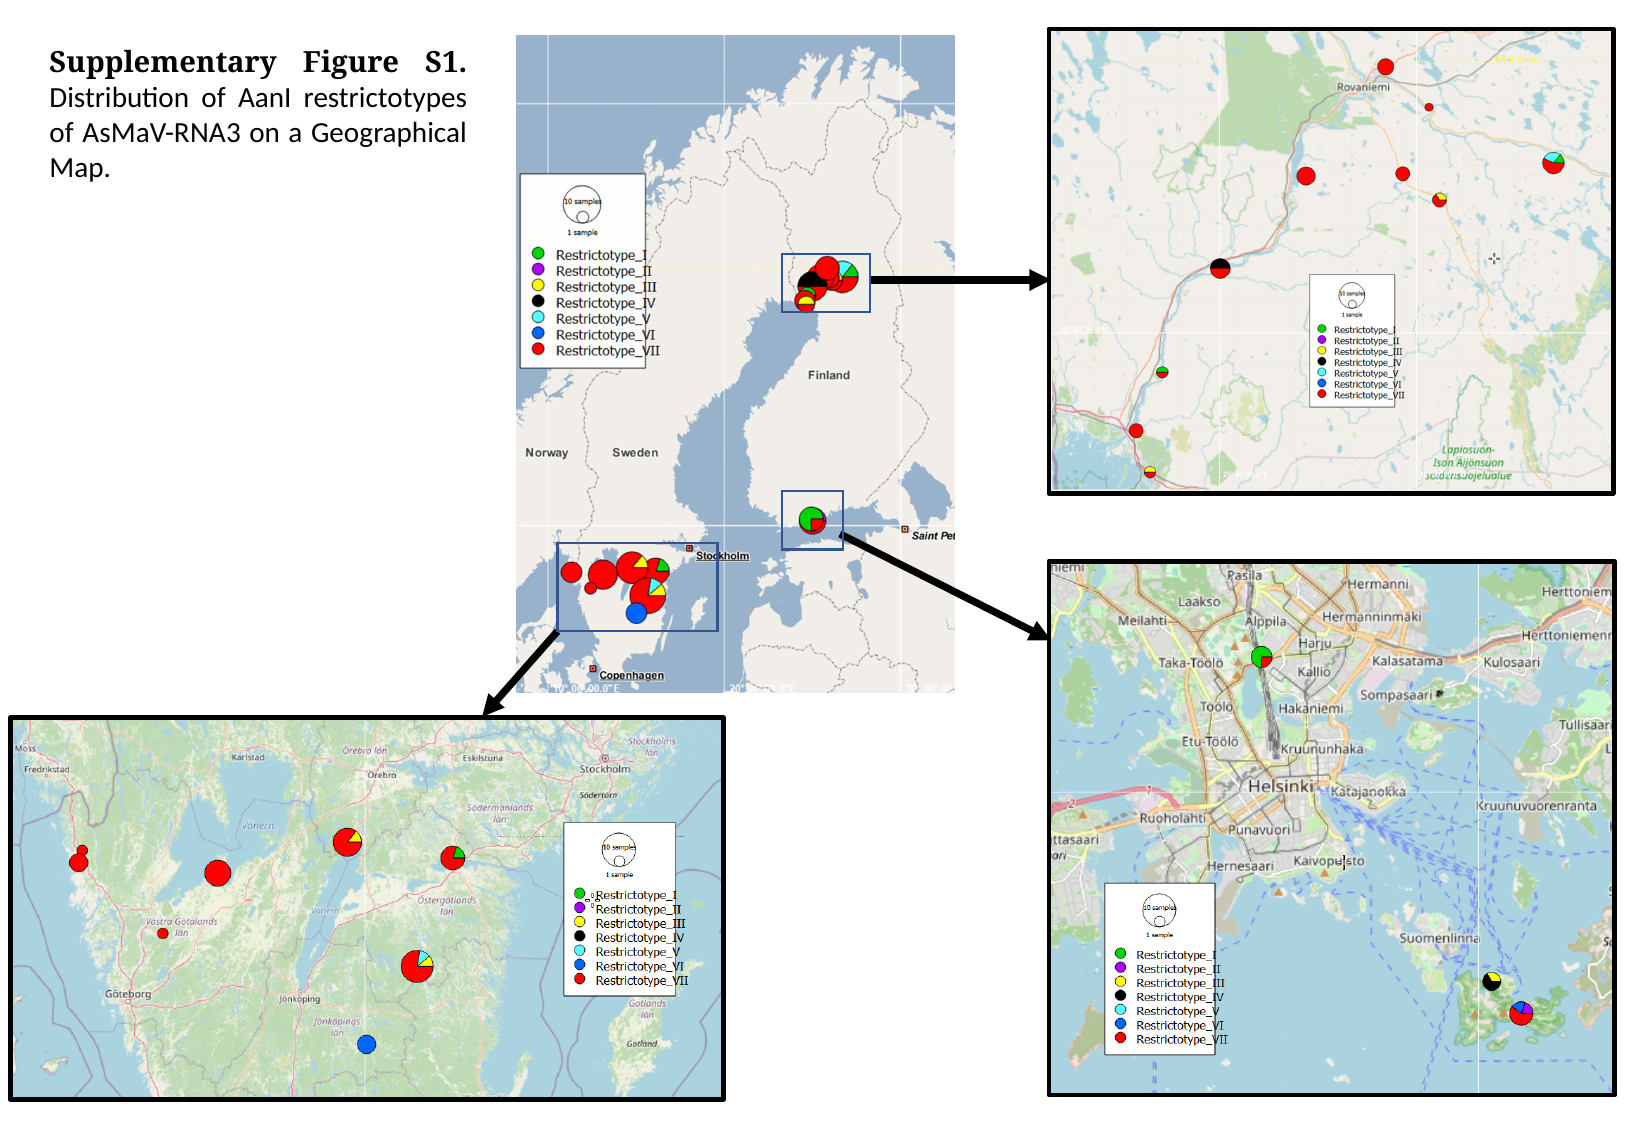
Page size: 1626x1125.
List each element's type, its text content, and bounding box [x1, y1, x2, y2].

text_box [482, 631, 558, 717]
picture [1051, 31, 1611, 491]
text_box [839, 534, 1052, 641]
picture [12, 719, 722, 1098]
picture [515, 35, 955, 694]
picture [1051, 563, 1613, 1093]
text_box Supplementary Figure S1. Distribution of AanI restrictotypes of AsMaV-RNA3 on a Geographical Map. [34, 35, 483, 191]
